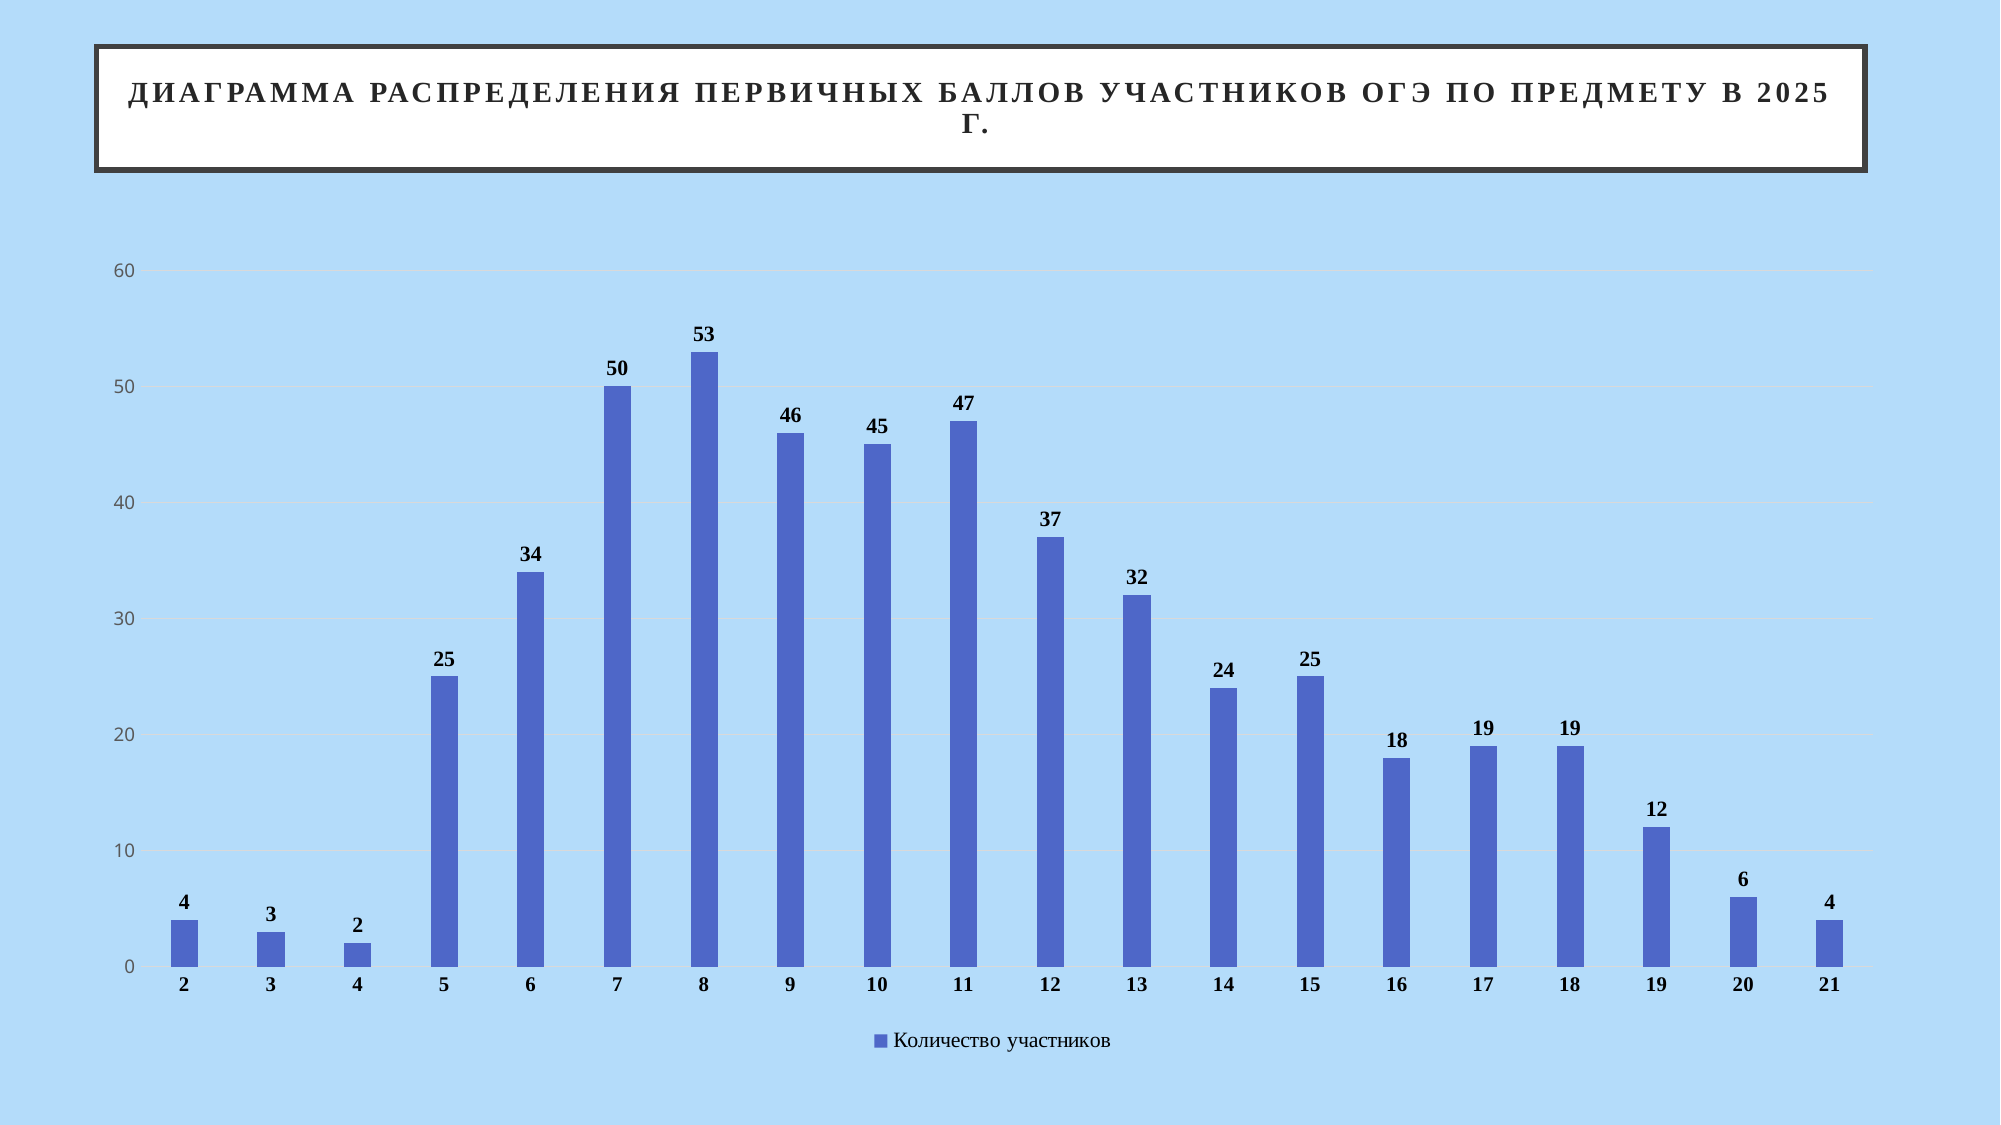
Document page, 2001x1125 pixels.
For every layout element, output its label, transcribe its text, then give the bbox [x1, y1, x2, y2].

chart [76, 240, 1910, 1059]
title Диаграмма распределения первичных баллов участников ОГЭ по предмету в 2025 г. [94, 44, 1868, 173]
